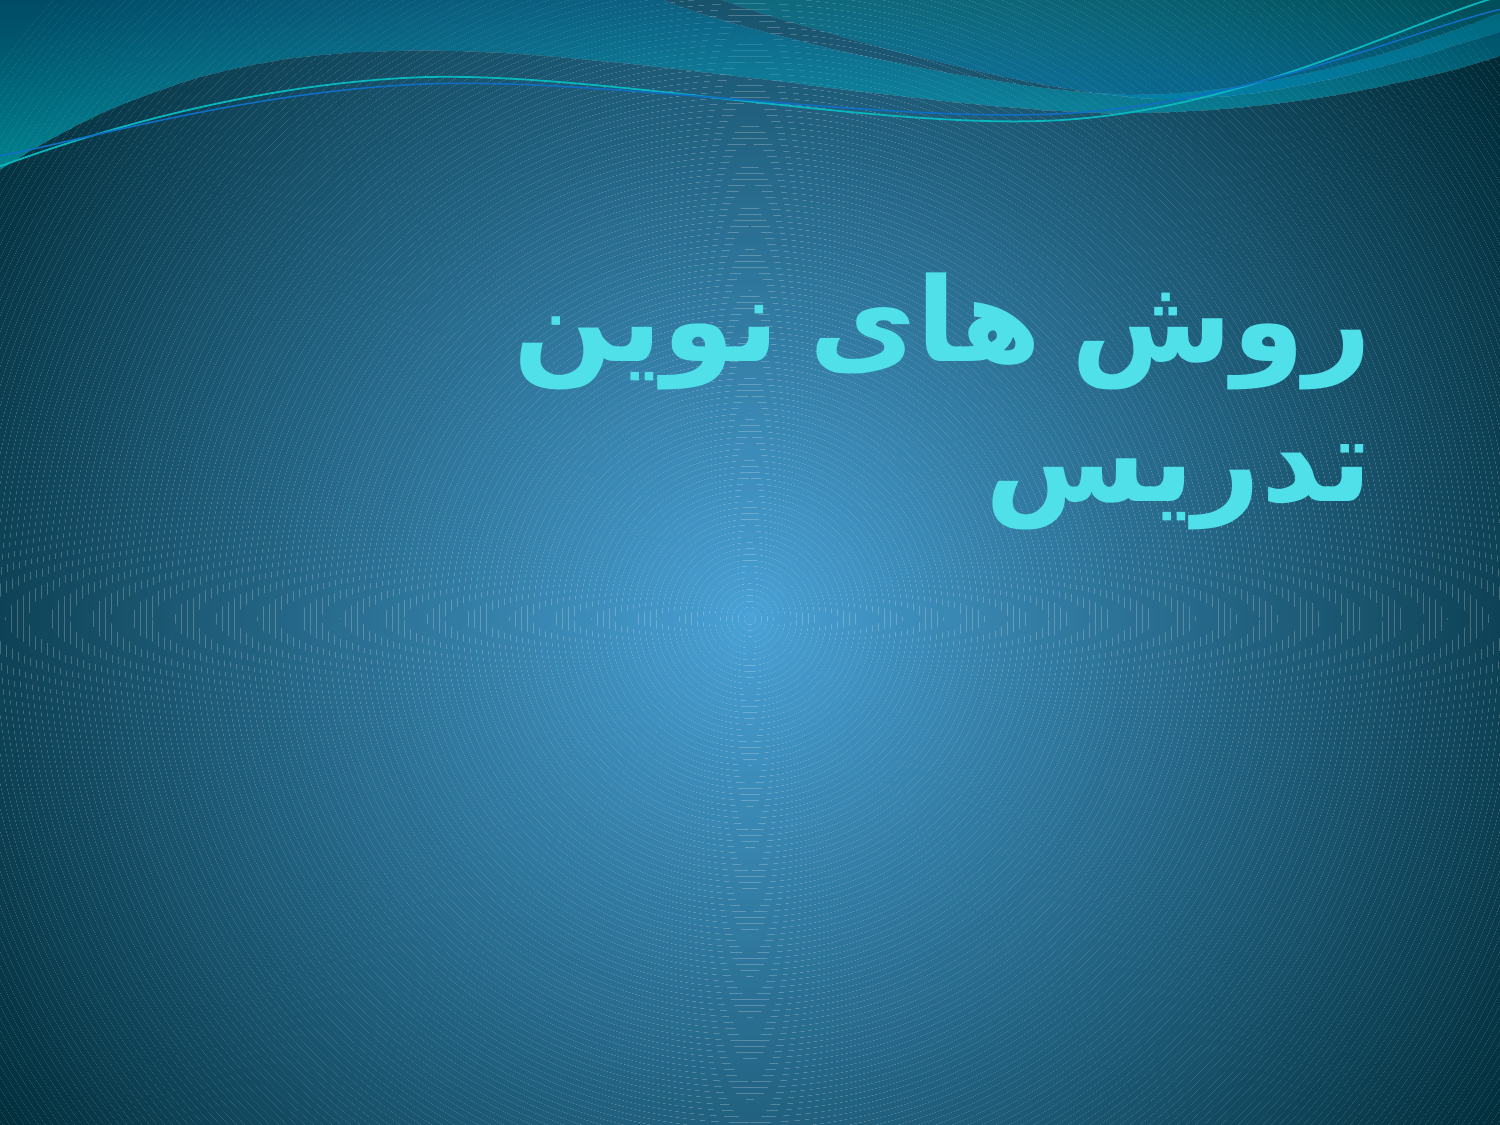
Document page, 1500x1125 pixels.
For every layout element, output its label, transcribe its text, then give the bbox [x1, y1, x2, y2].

title روش های نوین تدریس [87, 224, 1376, 525]
